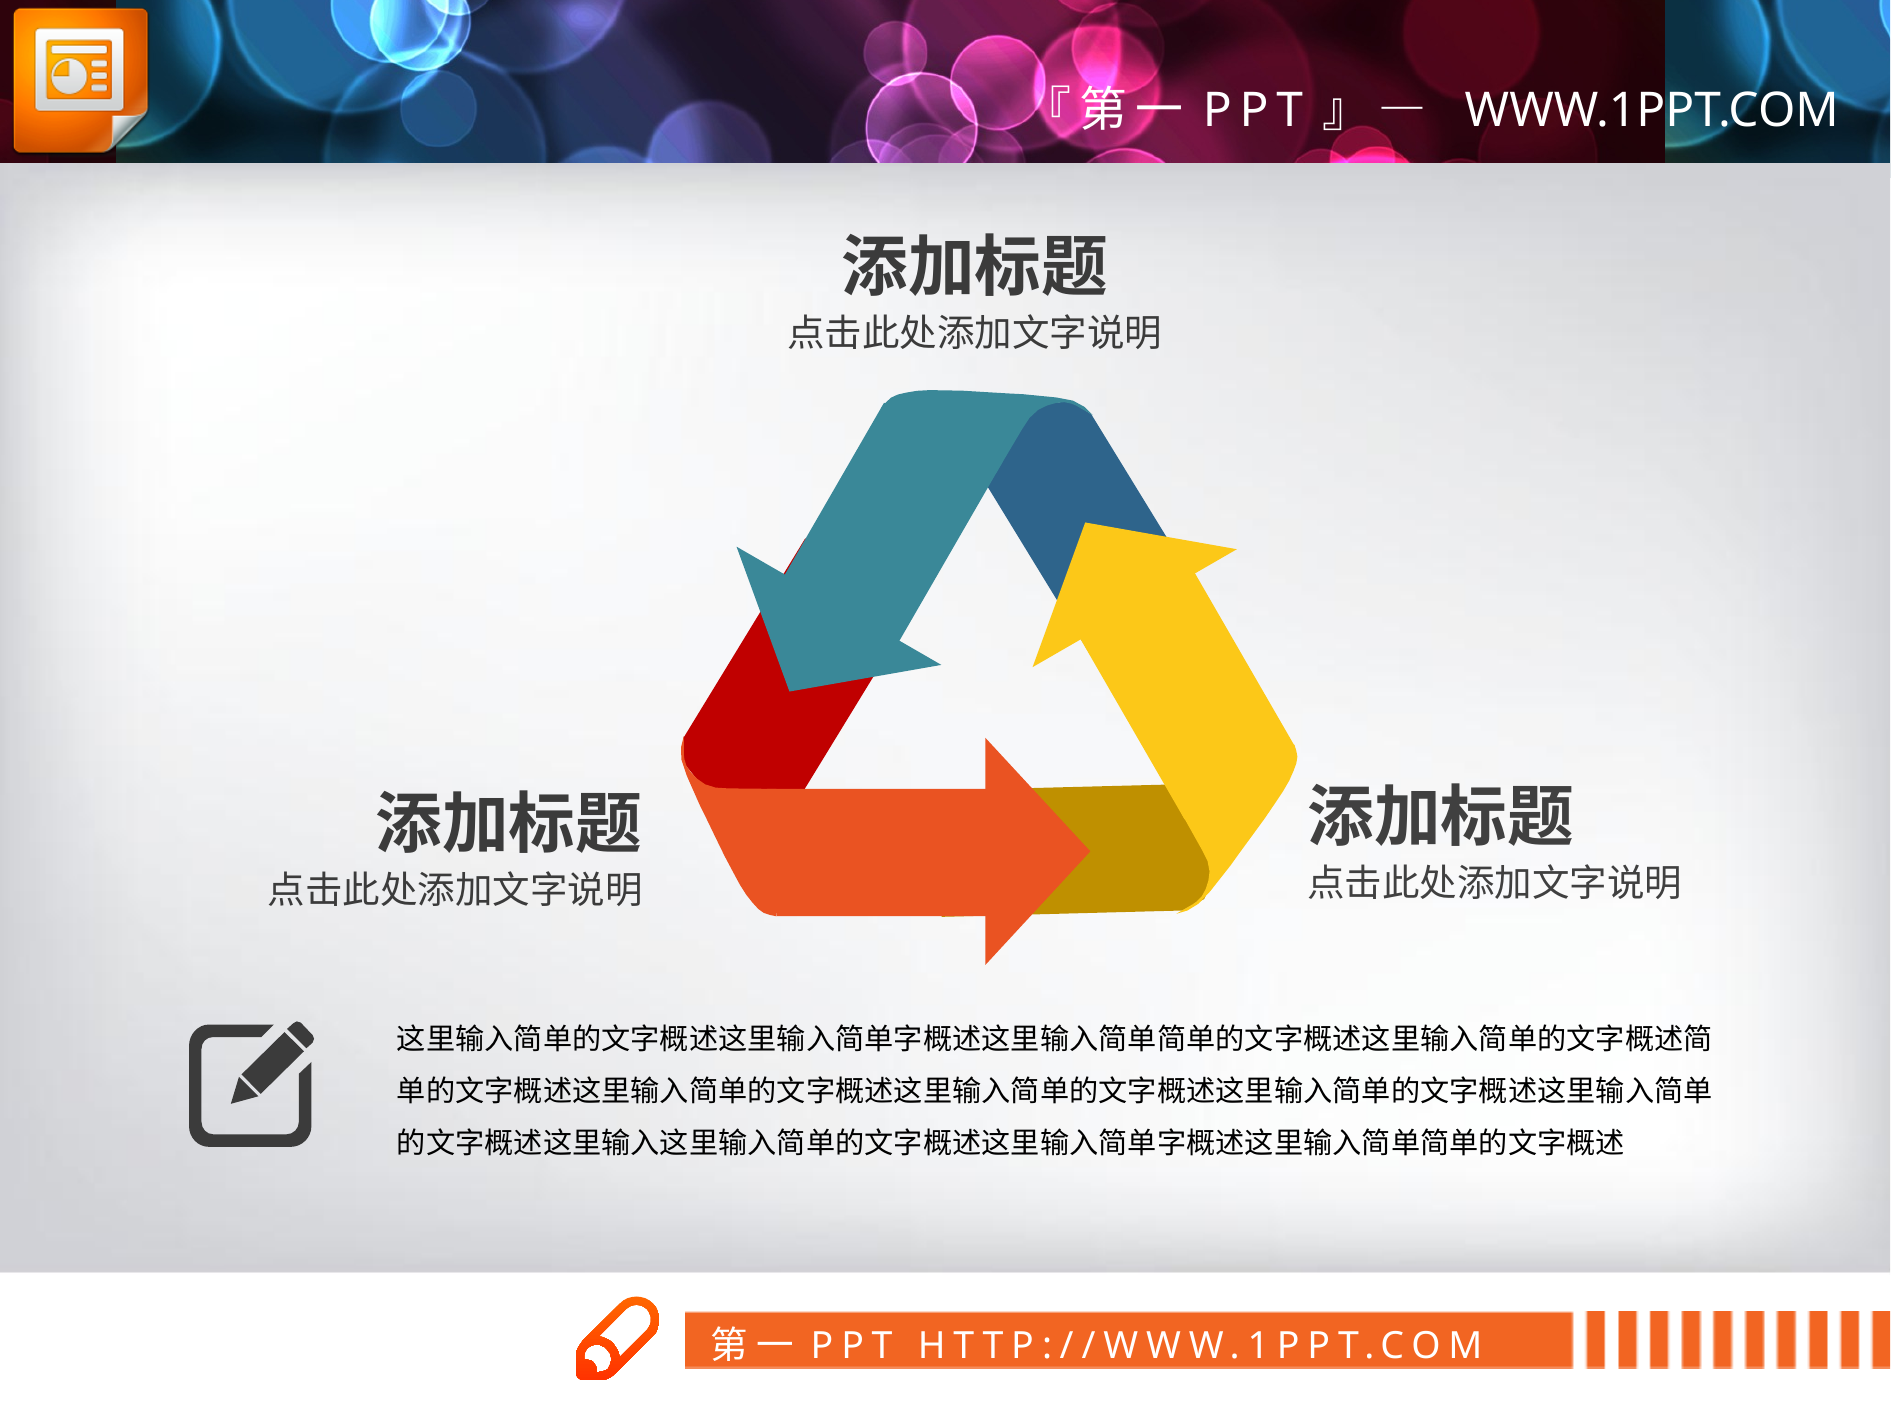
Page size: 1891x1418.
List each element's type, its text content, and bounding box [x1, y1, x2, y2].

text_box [680, 735, 1091, 966]
text_box 这里输入简单的文字概述这里输入简单字概述这里输入简单简单的文字概述这里输入简单的文字概述简单的文字概述这里输入简单的文字概述这里输入简单的文字概述这里输入简单的文字概述这里输入简单的文字概述这里输入这里输入简单的文字概述这里输入简单字概述这里输入简单简单的文字概述 [382, 995, 1741, 1168]
text_box 点击此处添加文字说明 [1292, 862, 1713, 912]
text_box [287, 1021, 315, 1049]
text_box 添加标题 [237, 773, 658, 868]
text_box 点击此处添加文字说明 [237, 868, 658, 919]
text_box [189, 1024, 312, 1147]
text_box 添加标题 [765, 215, 1185, 311]
picture [685, 1311, 1891, 1369]
text_box [1095, 885, 1206, 913]
text_box [1086, 412, 1153, 514]
text_box [685, 707, 855, 734]
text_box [695, 358, 1082, 699]
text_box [991, 515, 1330, 876]
text_box 点击此处添加文字说明 [765, 311, 1185, 362]
text_box 添加标题 [1333, 766, 1713, 862]
picture [0, 0, 1891, 1275]
